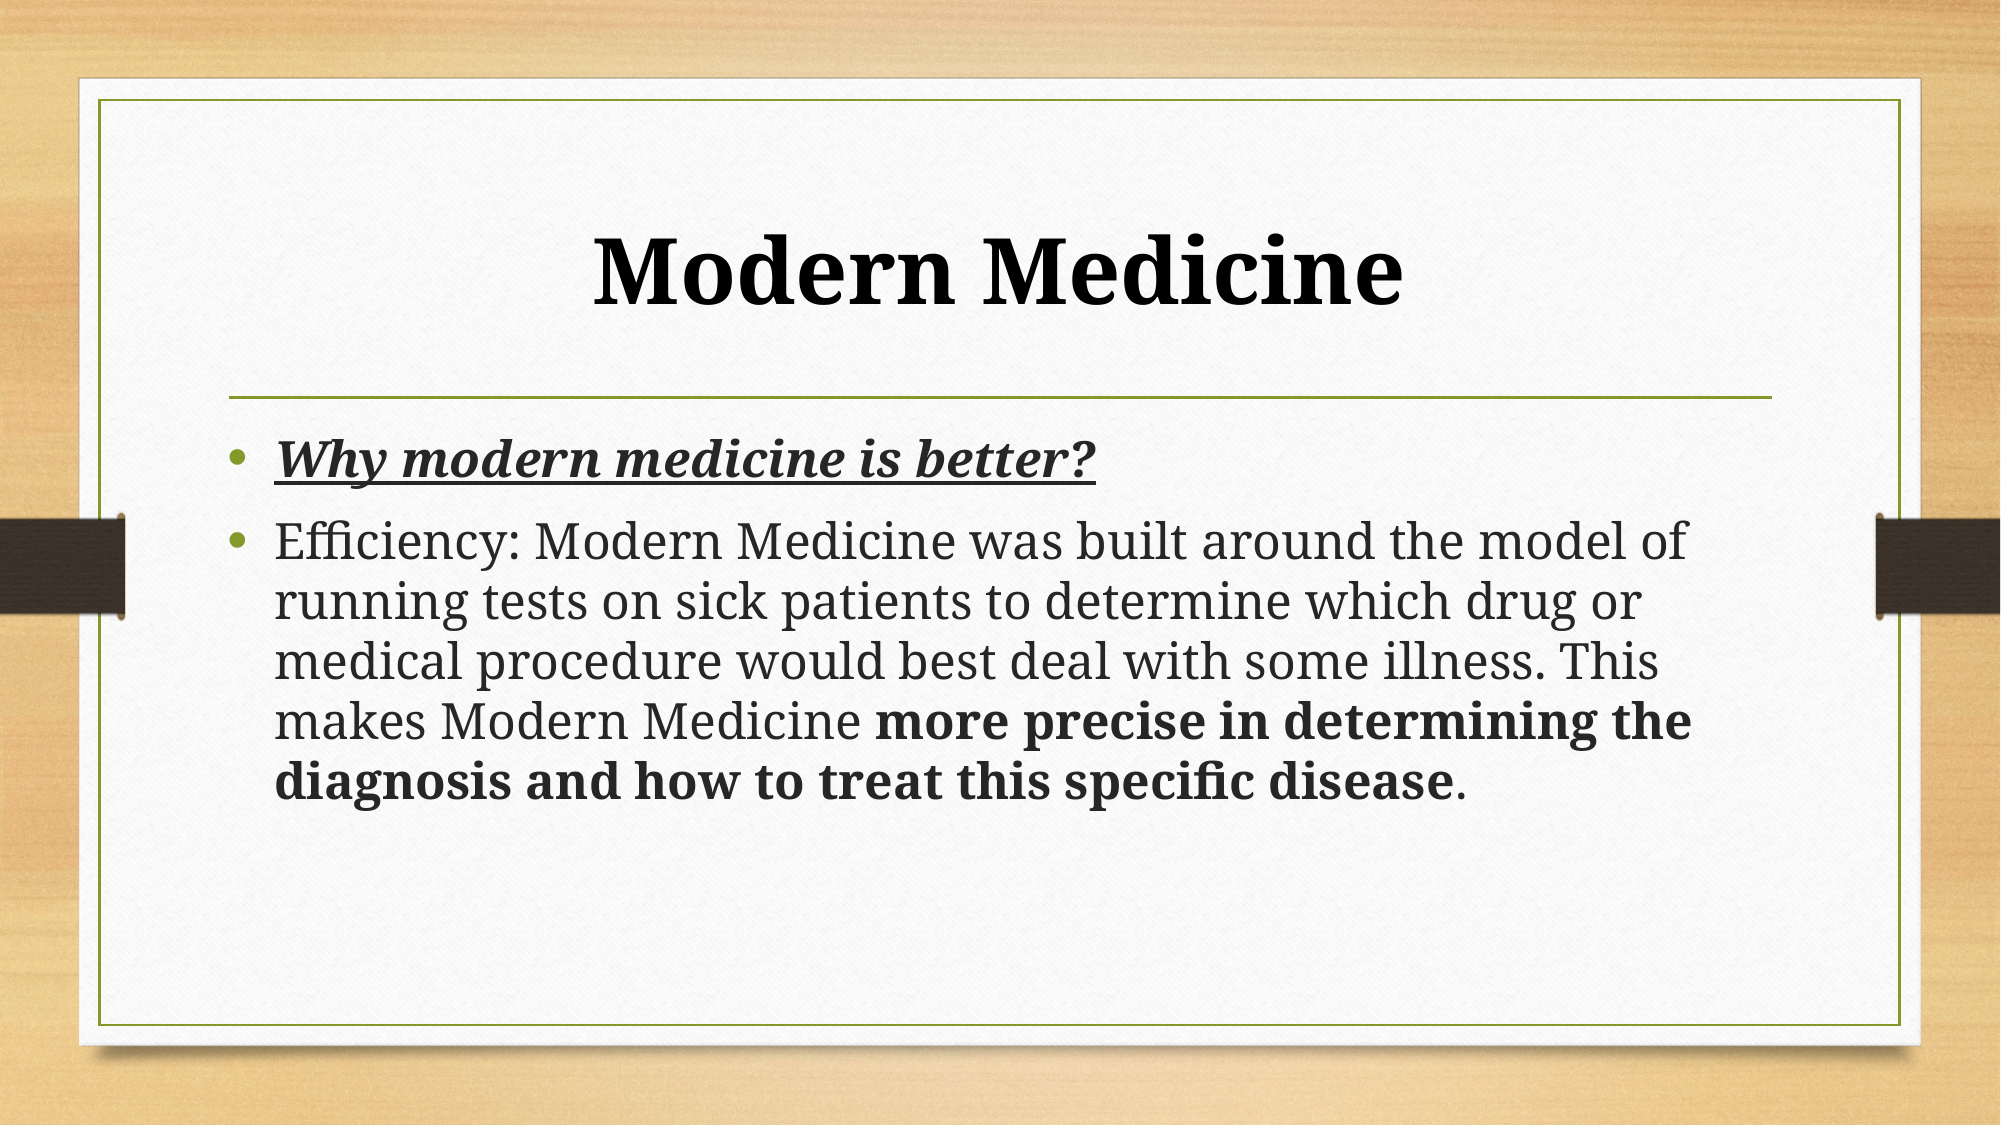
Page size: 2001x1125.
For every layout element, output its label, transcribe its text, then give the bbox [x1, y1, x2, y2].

list Why modern medicine is better? Efficiency: Modern Medicine was built around the model of running tests on sick patients to determine which drug or medical procedure would best deal with some illness. This makes Modern Medicine more precise in determining the diagnosis and how to treat this specific disease. [212, 419, 1788, 964]
title Modern Medicine [212, 161, 1788, 375]
picture [0, 0, 2001, 1125]
